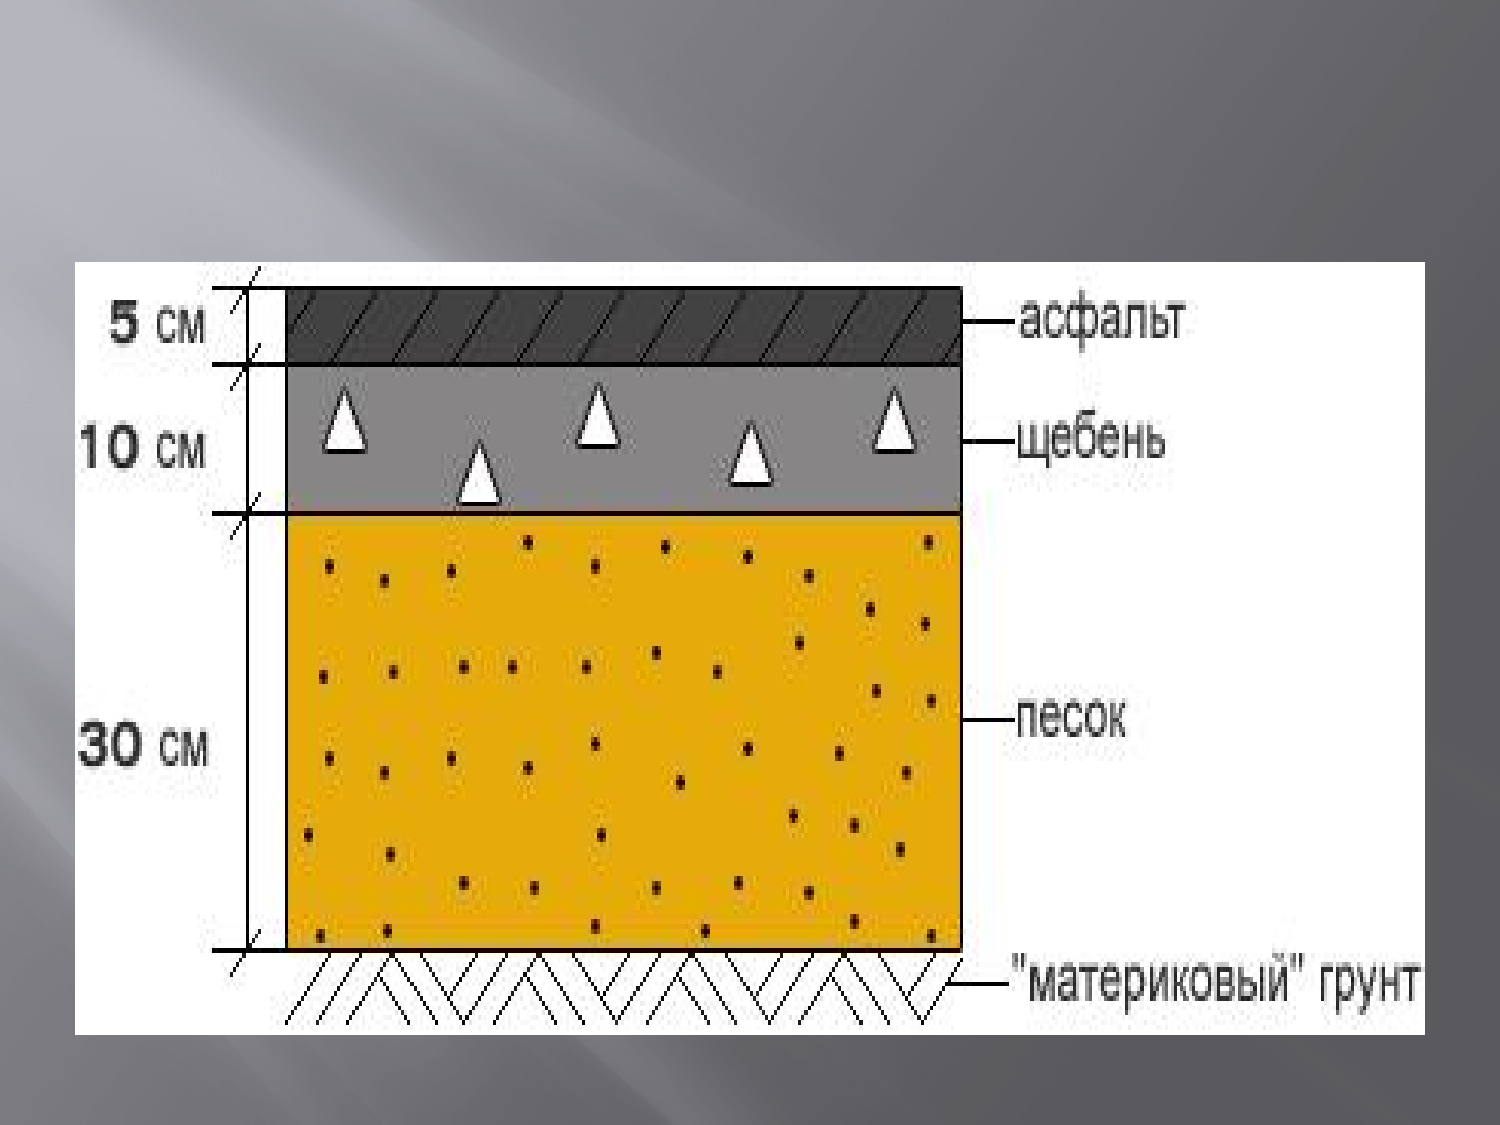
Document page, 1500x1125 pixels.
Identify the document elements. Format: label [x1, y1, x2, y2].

title [75, 45, 1425, 233]
list [74, 262, 1426, 1036]
